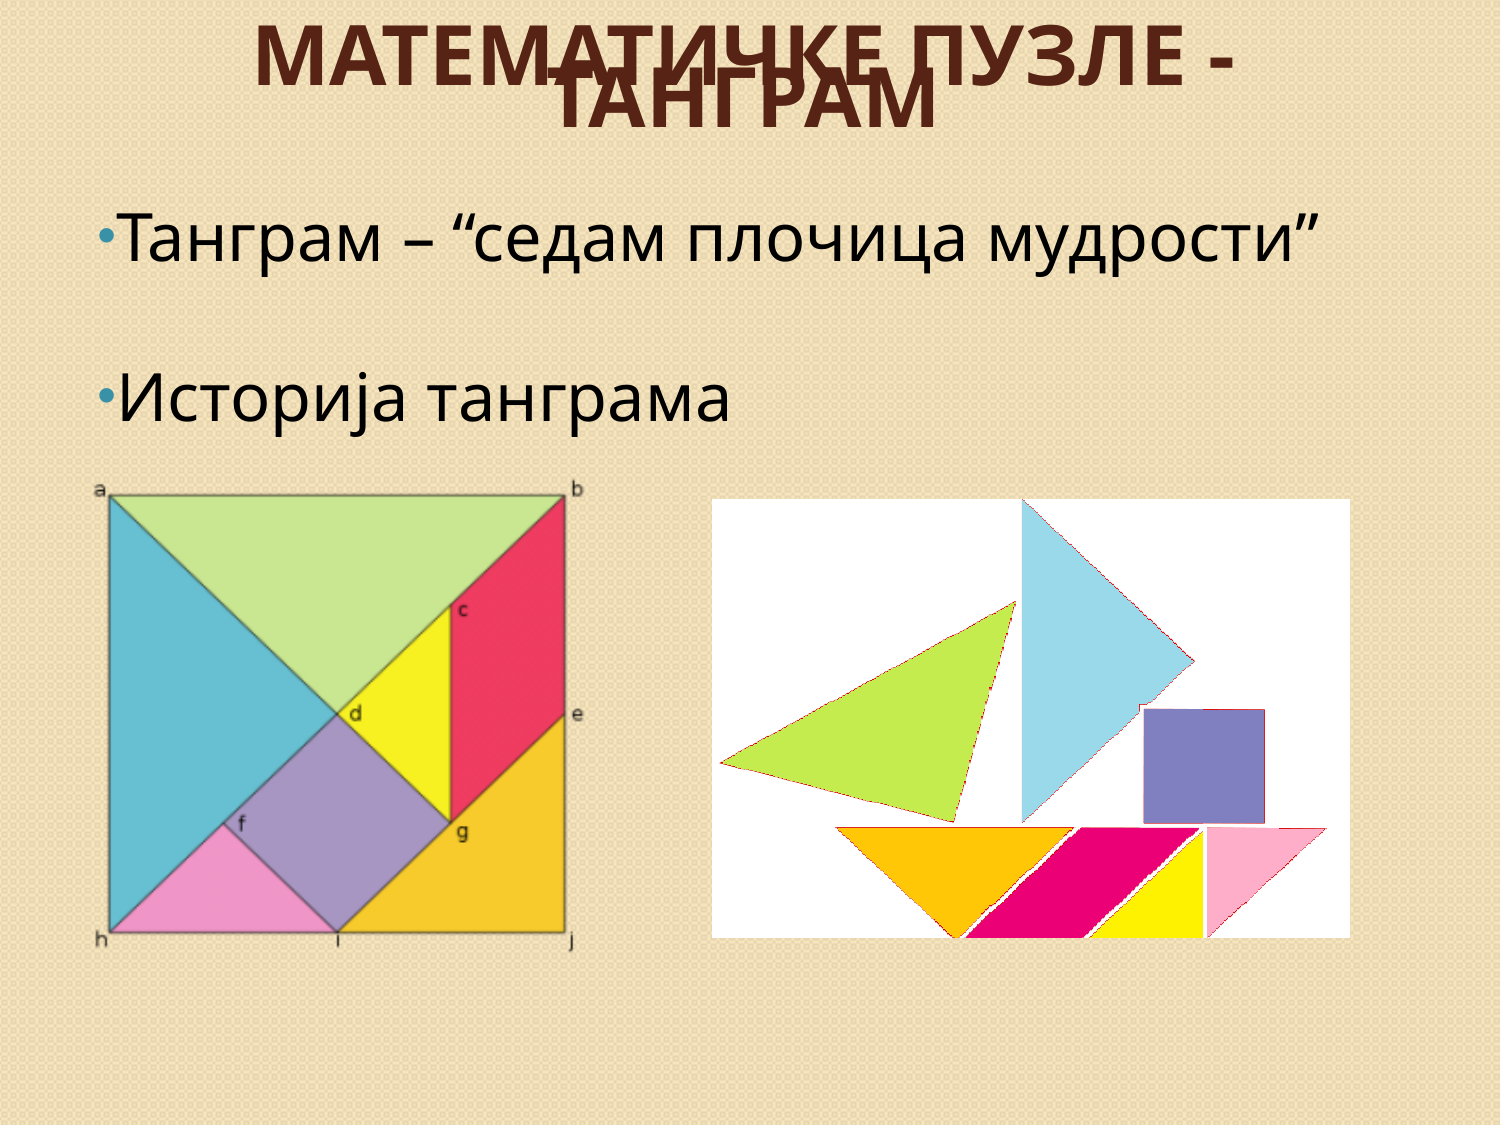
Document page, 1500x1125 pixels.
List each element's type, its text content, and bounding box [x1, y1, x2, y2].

picture [712, 499, 1351, 938]
title Математичке пузле - танграм [75, 37, 1413, 152]
list Танграм – “седам плочица мудрости” Историја танграма [75, 187, 1413, 588]
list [87, 474, 588, 956]
